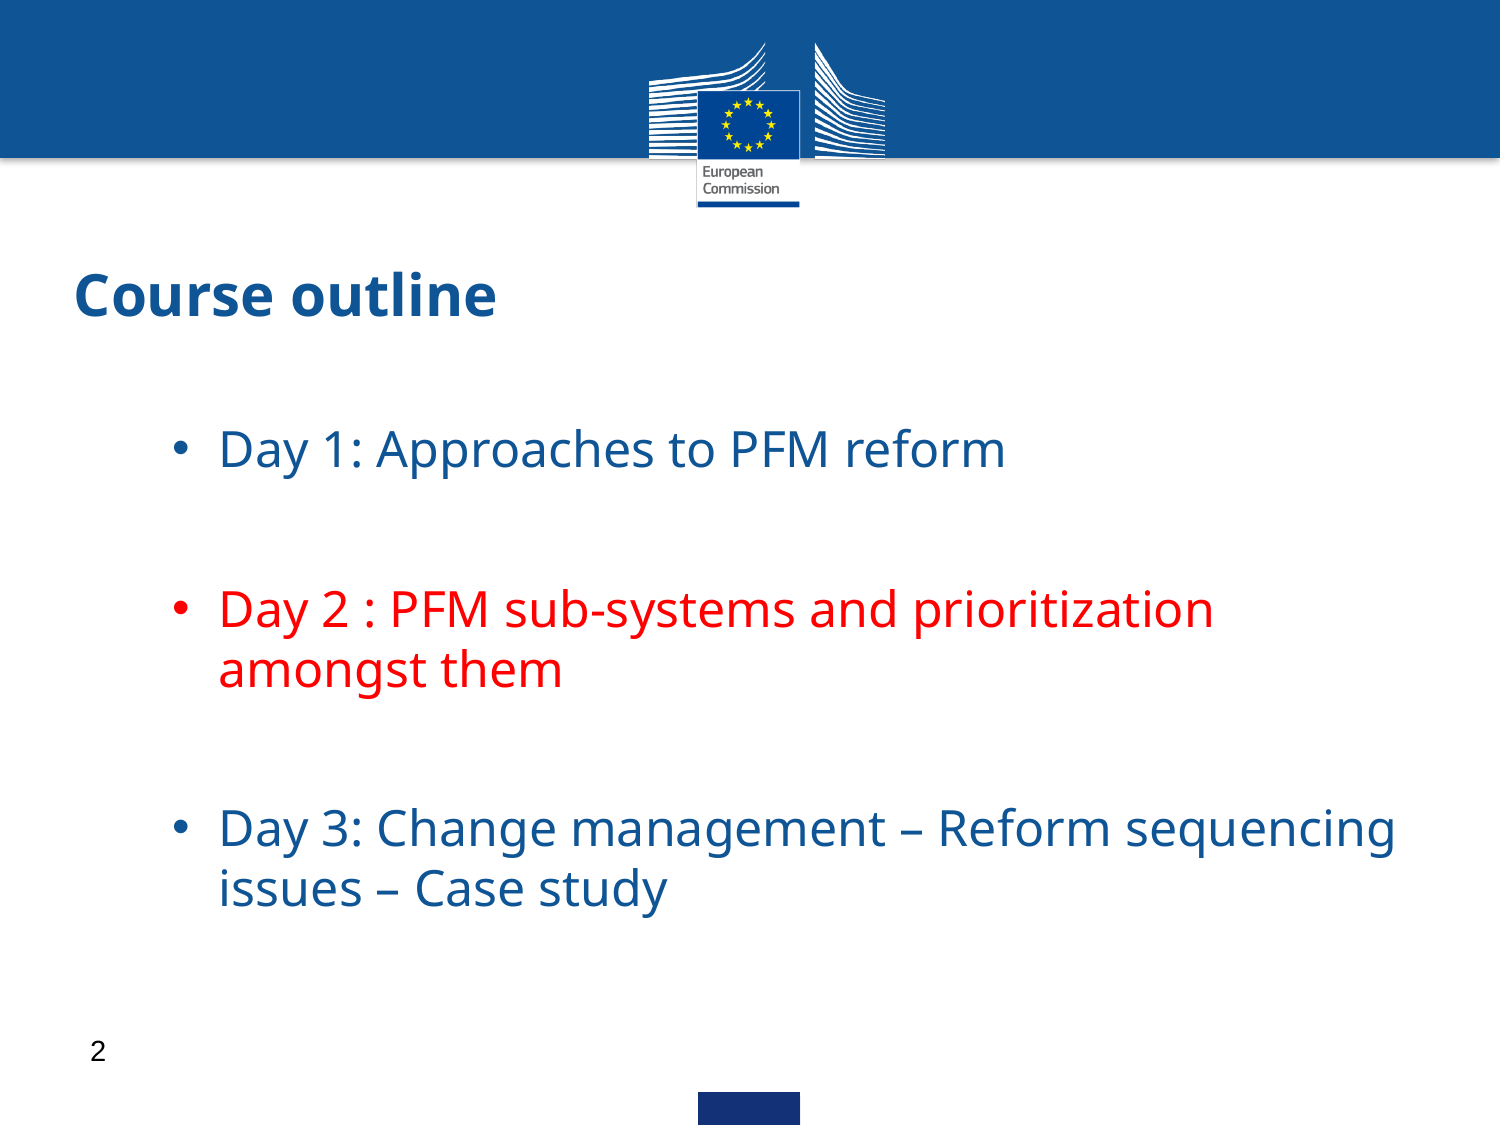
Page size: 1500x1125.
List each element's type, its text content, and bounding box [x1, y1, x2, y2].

picture [649, 42, 885, 198]
list Day 1: Approaches to PFM reform Day 2 : PFM sub-systems and prioritization amongst them Day 3: Change management – Reform sequencing issues – Case study [82, 410, 1432, 1077]
slide_number 2 [74, 1024, 426, 1103]
title Course outline [0, 198, 1500, 387]
